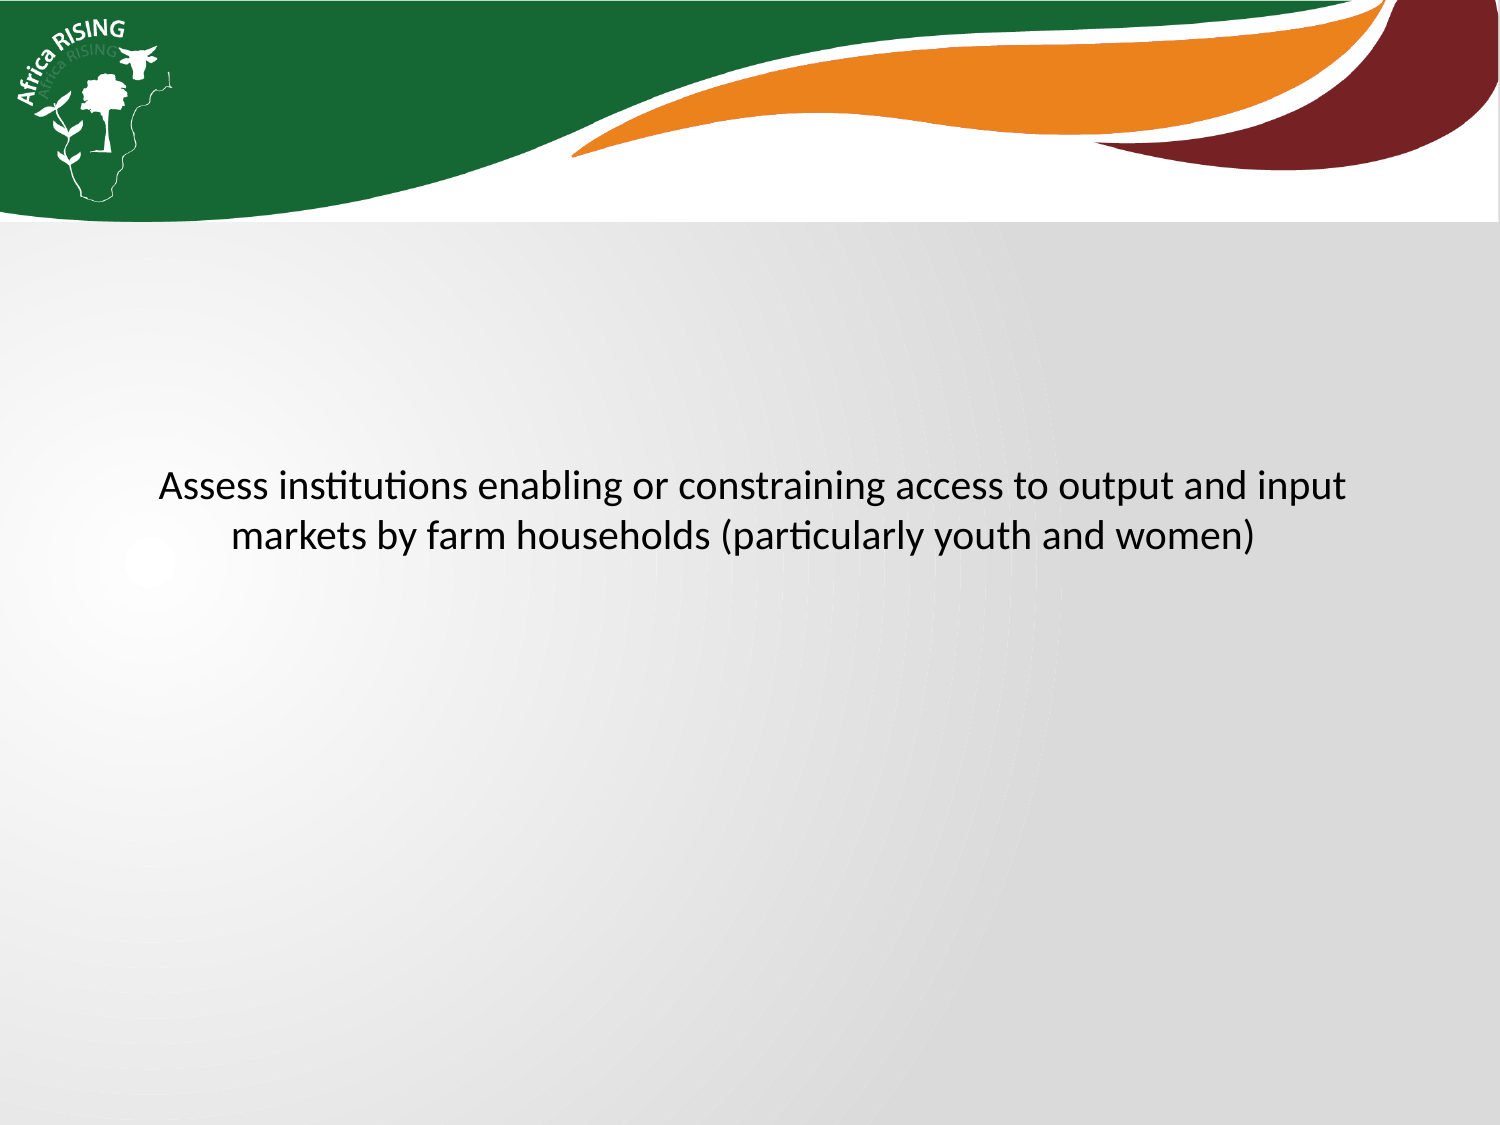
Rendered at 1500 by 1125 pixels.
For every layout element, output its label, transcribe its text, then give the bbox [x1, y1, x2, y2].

text_box Assess institutions enabling or constraining access to output and input markets by farm households (particularly youth and women) [87, 450, 1400, 638]
picture [0, 0, 1499, 222]
